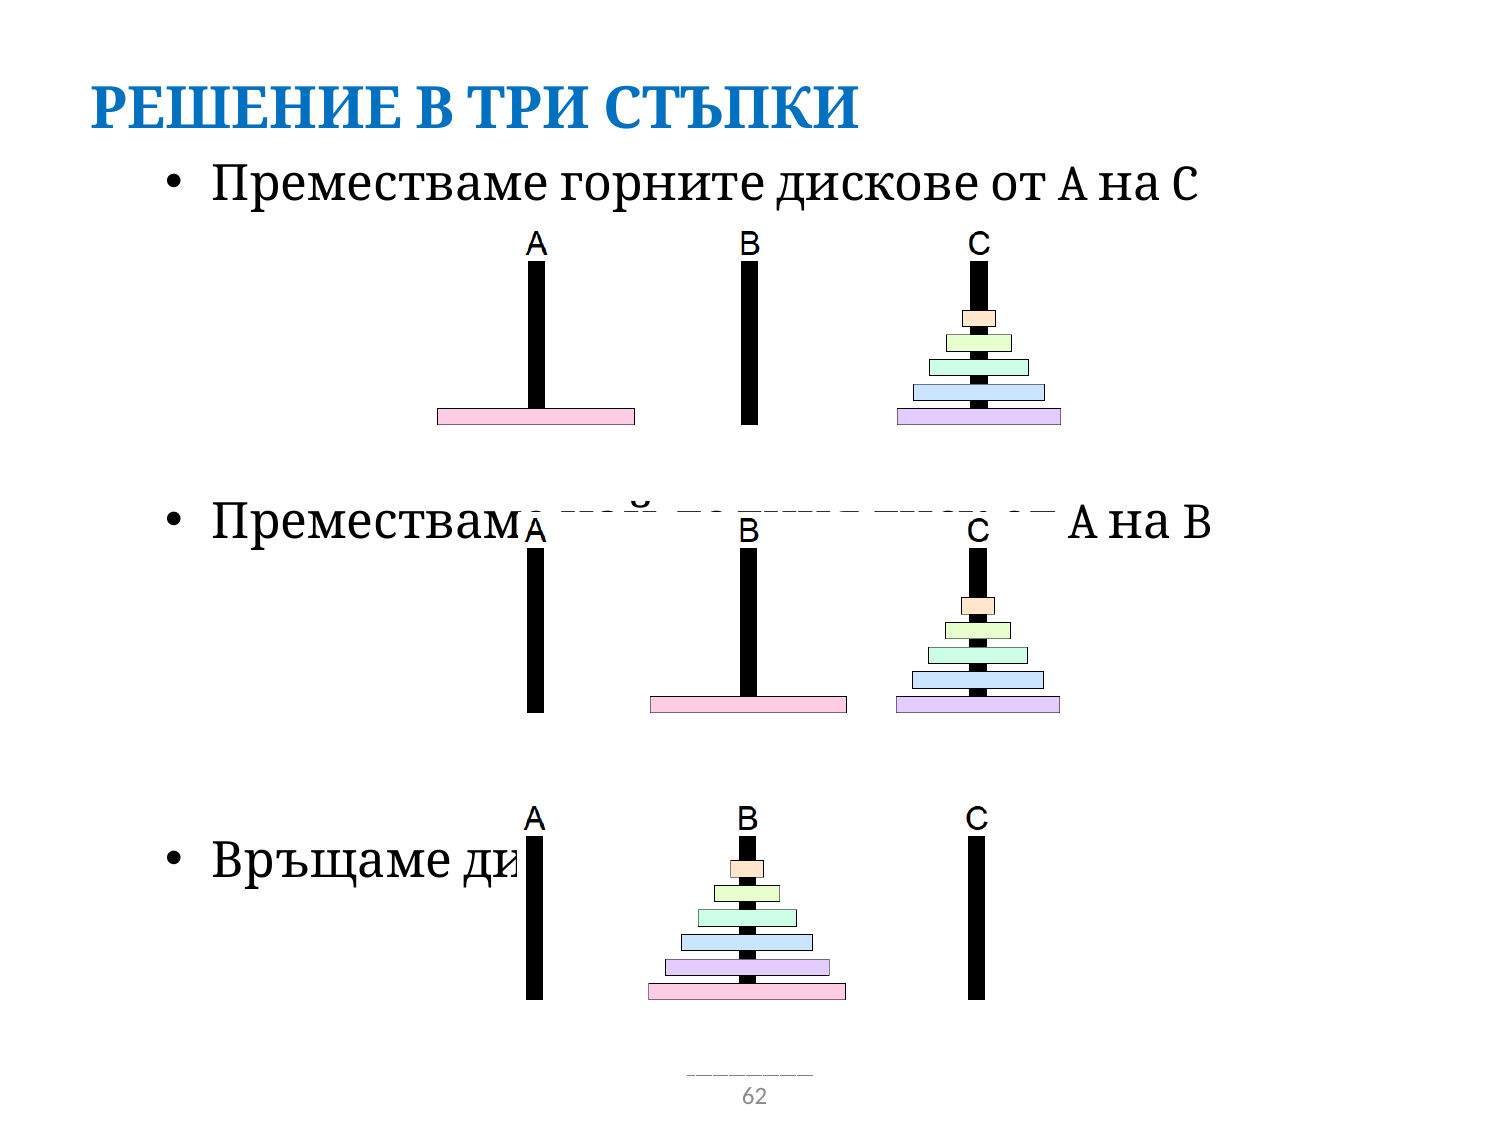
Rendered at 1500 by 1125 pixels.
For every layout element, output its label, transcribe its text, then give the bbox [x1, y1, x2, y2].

picture [437, 224, 1061, 426]
list Решение в три стъпки Преместваме горните дискове от A на C Преместваме най-долния диск от A на B Връщаме дисковете от C на B [75, 62, 1450, 1063]
picture [516, 799, 993, 1001]
slide_number 62 [579, 1065, 930, 1125]
picture [518, 512, 1060, 713]
